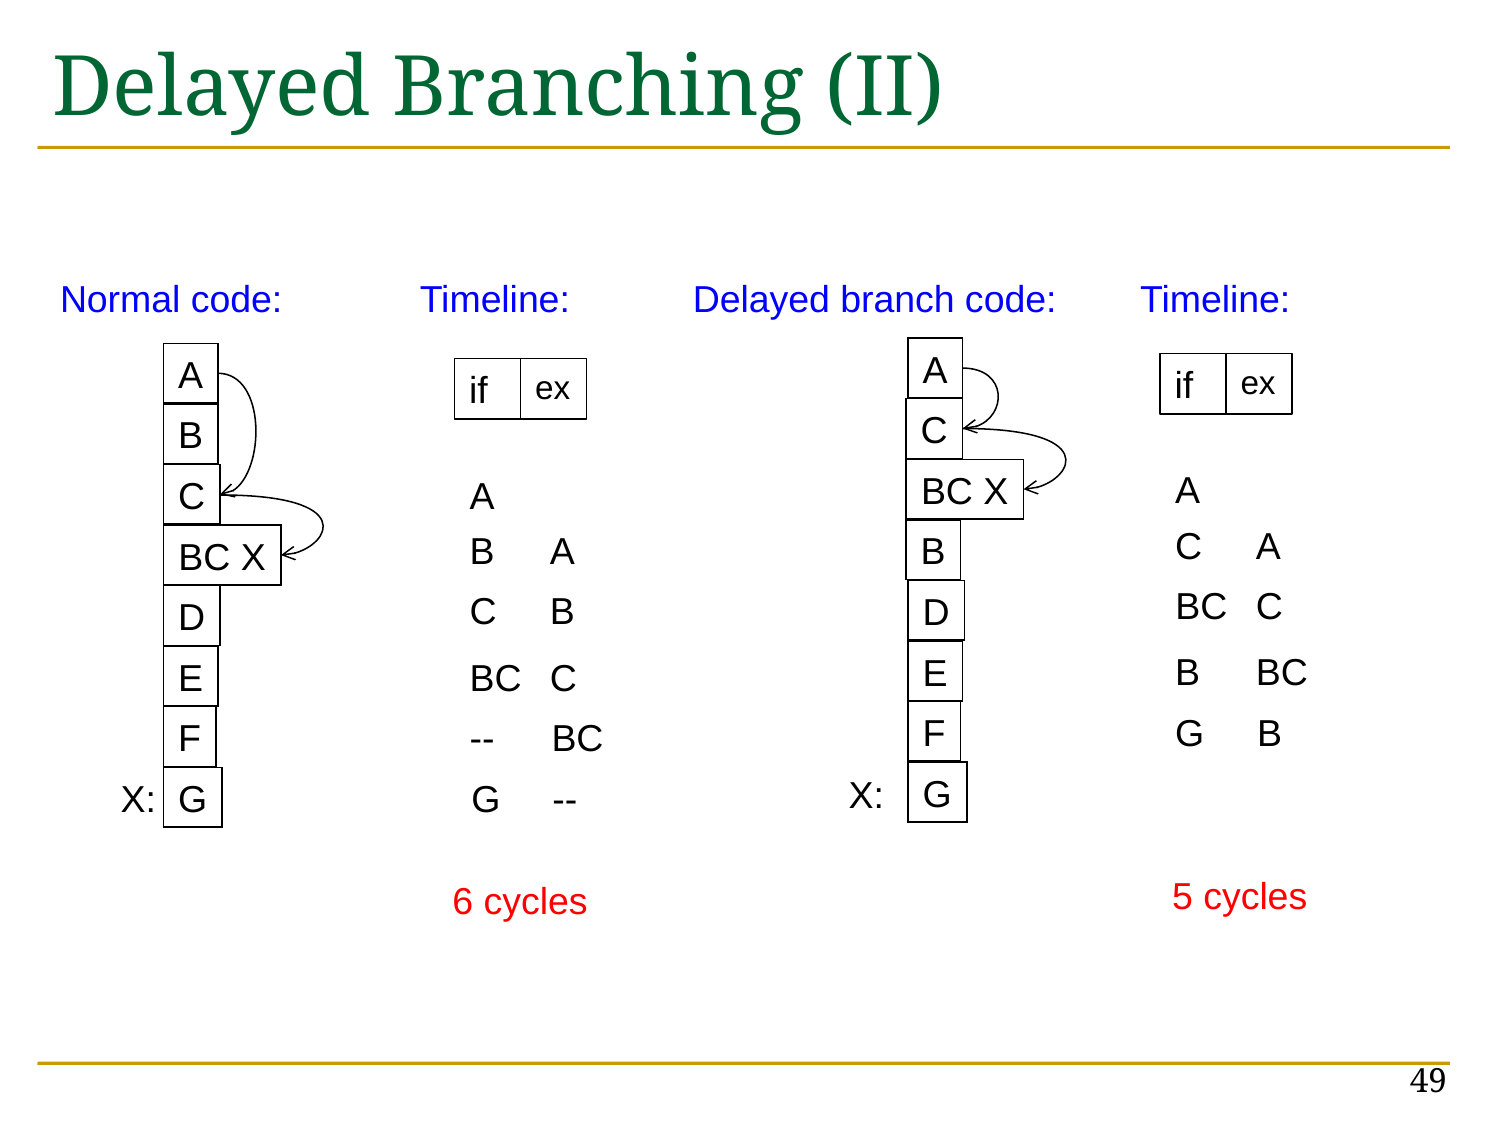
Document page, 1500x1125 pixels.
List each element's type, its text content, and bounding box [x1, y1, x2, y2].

text_box E [907, 641, 963, 701]
text_box -- [537, 767, 593, 828]
text_box 6 cycles [437, 870, 603, 930]
text_box F [163, 706, 216, 767]
text_box C [537, 646, 593, 706]
text_box D [907, 580, 965, 641]
text_box B [454, 519, 510, 580]
text_box C [454, 580, 512, 640]
text_box -- [454, 706, 510, 767]
slide_number 49 [1111, 1036, 1462, 1112]
text_box G [171, 767, 223, 828]
text_box A [1240, 514, 1296, 574]
text_box C [905, 398, 958, 459]
text_box A [535, 519, 590, 580]
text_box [220, 494, 282, 556]
text_box C [163, 464, 215, 525]
text_box A [907, 338, 963, 398]
text_box B [163, 403, 213, 464]
text_box BC X [906, 459, 1024, 520]
text_box X: [834, 763, 900, 823]
text_box Timeline: [1125, 267, 1306, 328]
text_box Normal code: [45, 267, 298, 328]
text_box C [1243, 574, 1298, 635]
title Delayed Branching (II) [37, 24, 1450, 200]
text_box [962, 428, 1025, 490]
text_box B [535, 580, 590, 640]
text_box F [907, 701, 961, 762]
text_box B [1160, 640, 1216, 701]
text_box E [163, 646, 219, 707]
text_box Timeline: [405, 267, 586, 328]
text_box G [907, 762, 967, 822]
text_box A [1160, 459, 1216, 514]
text_box Delayed branch code: [678, 267, 1072, 328]
text_box BC [1160, 574, 1243, 635]
text_box A [454, 464, 510, 519]
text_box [454, 358, 587, 420]
text_box G [1160, 701, 1220, 761]
text_box B [1242, 701, 1297, 762]
text_box G [456, 767, 516, 828]
text_box BC [454, 646, 537, 707]
text_box BC [1241, 640, 1323, 701]
text_box C [1160, 514, 1218, 574]
text_box 5 cycles [1157, 864, 1323, 925]
text_box B [905, 519, 961, 580]
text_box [1159, 353, 1293, 415]
text_box X: [105, 767, 171, 828]
text_box BC X [163, 525, 281, 585]
text_box D [163, 585, 221, 646]
text_box A [163, 343, 219, 403]
text_box BC [536, 706, 619, 767]
